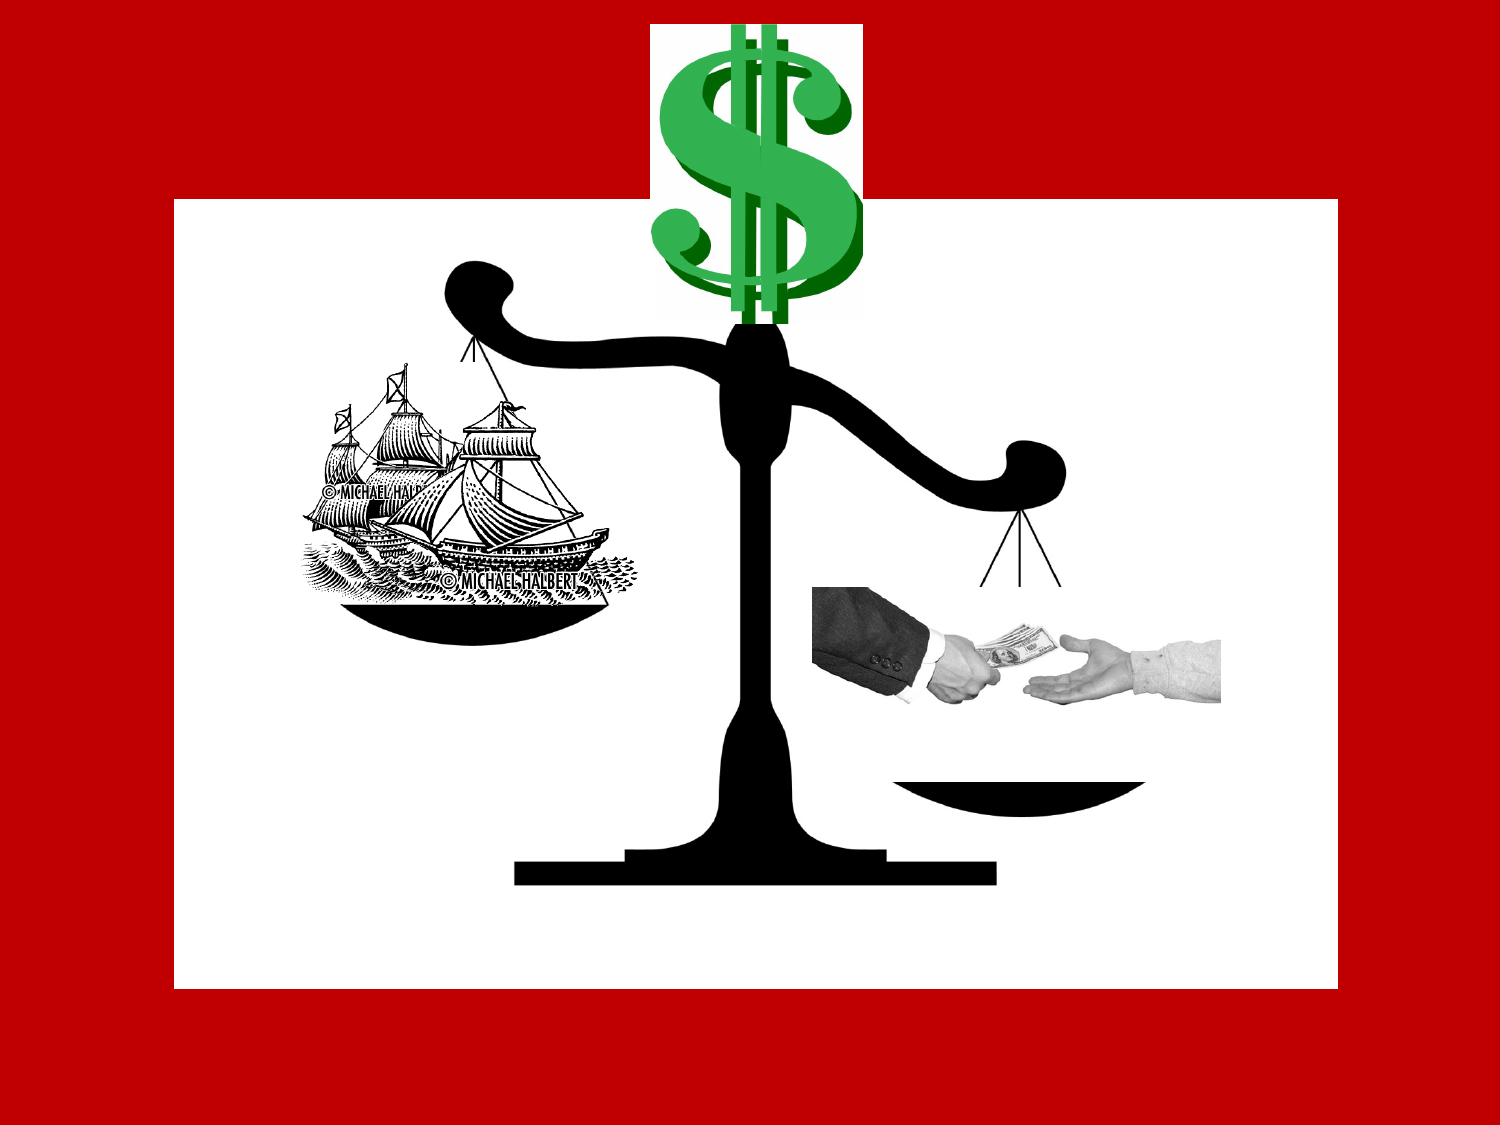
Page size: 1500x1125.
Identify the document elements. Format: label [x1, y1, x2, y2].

picture [174, 24, 1338, 990]
